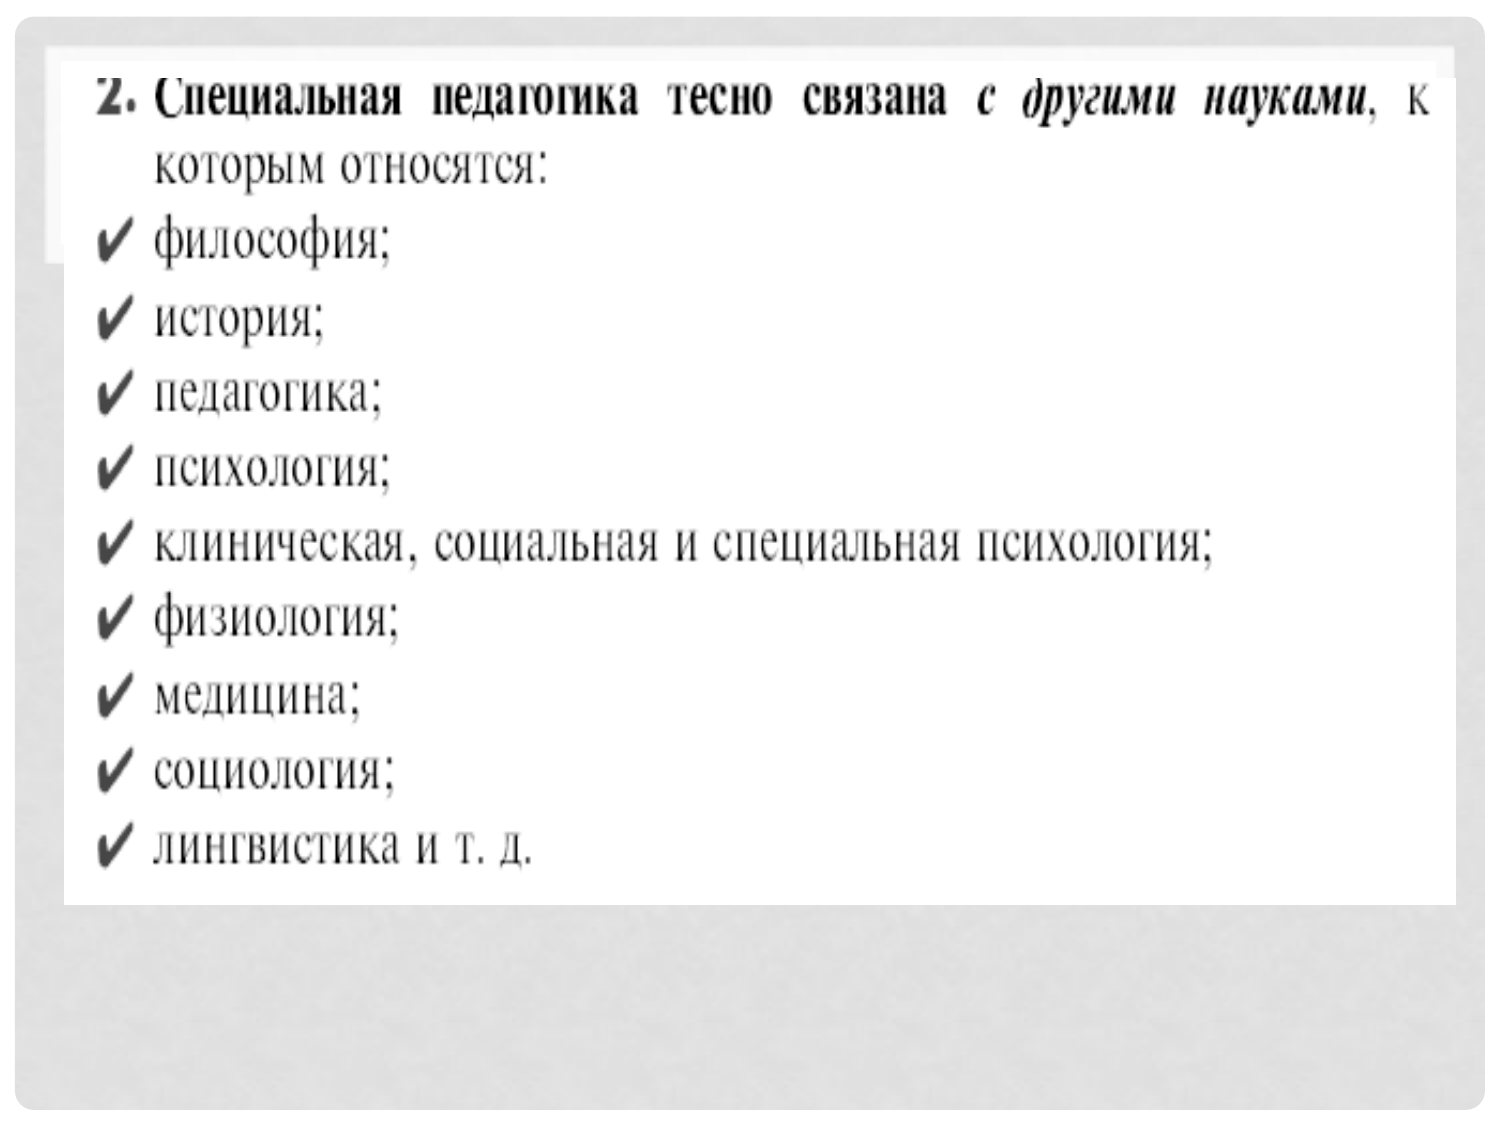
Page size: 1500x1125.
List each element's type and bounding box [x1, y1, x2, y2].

picture [64, 77, 1456, 906]
